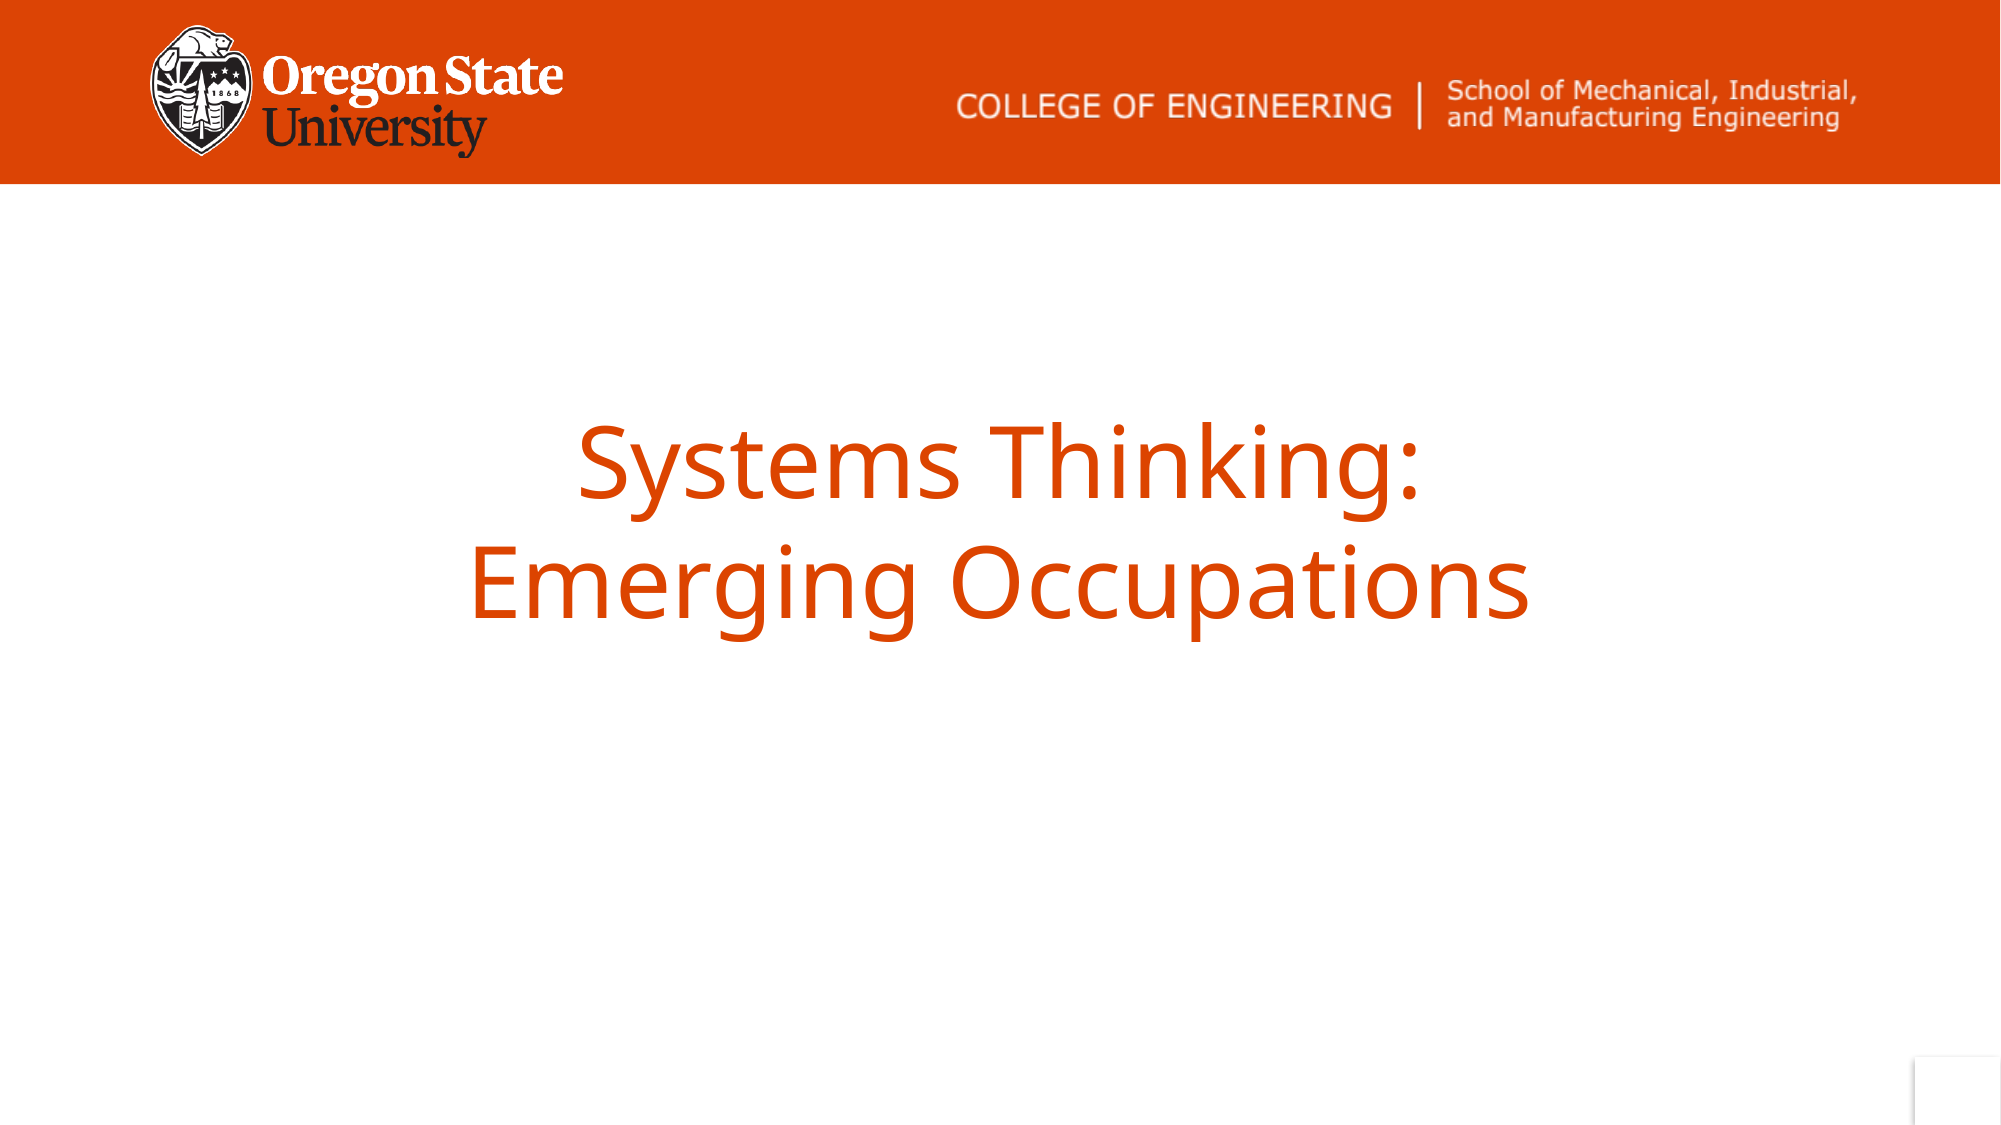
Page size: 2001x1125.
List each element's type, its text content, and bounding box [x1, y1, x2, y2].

title Systems Thinking: Emerging Occupations [359, 198, 1641, 839]
